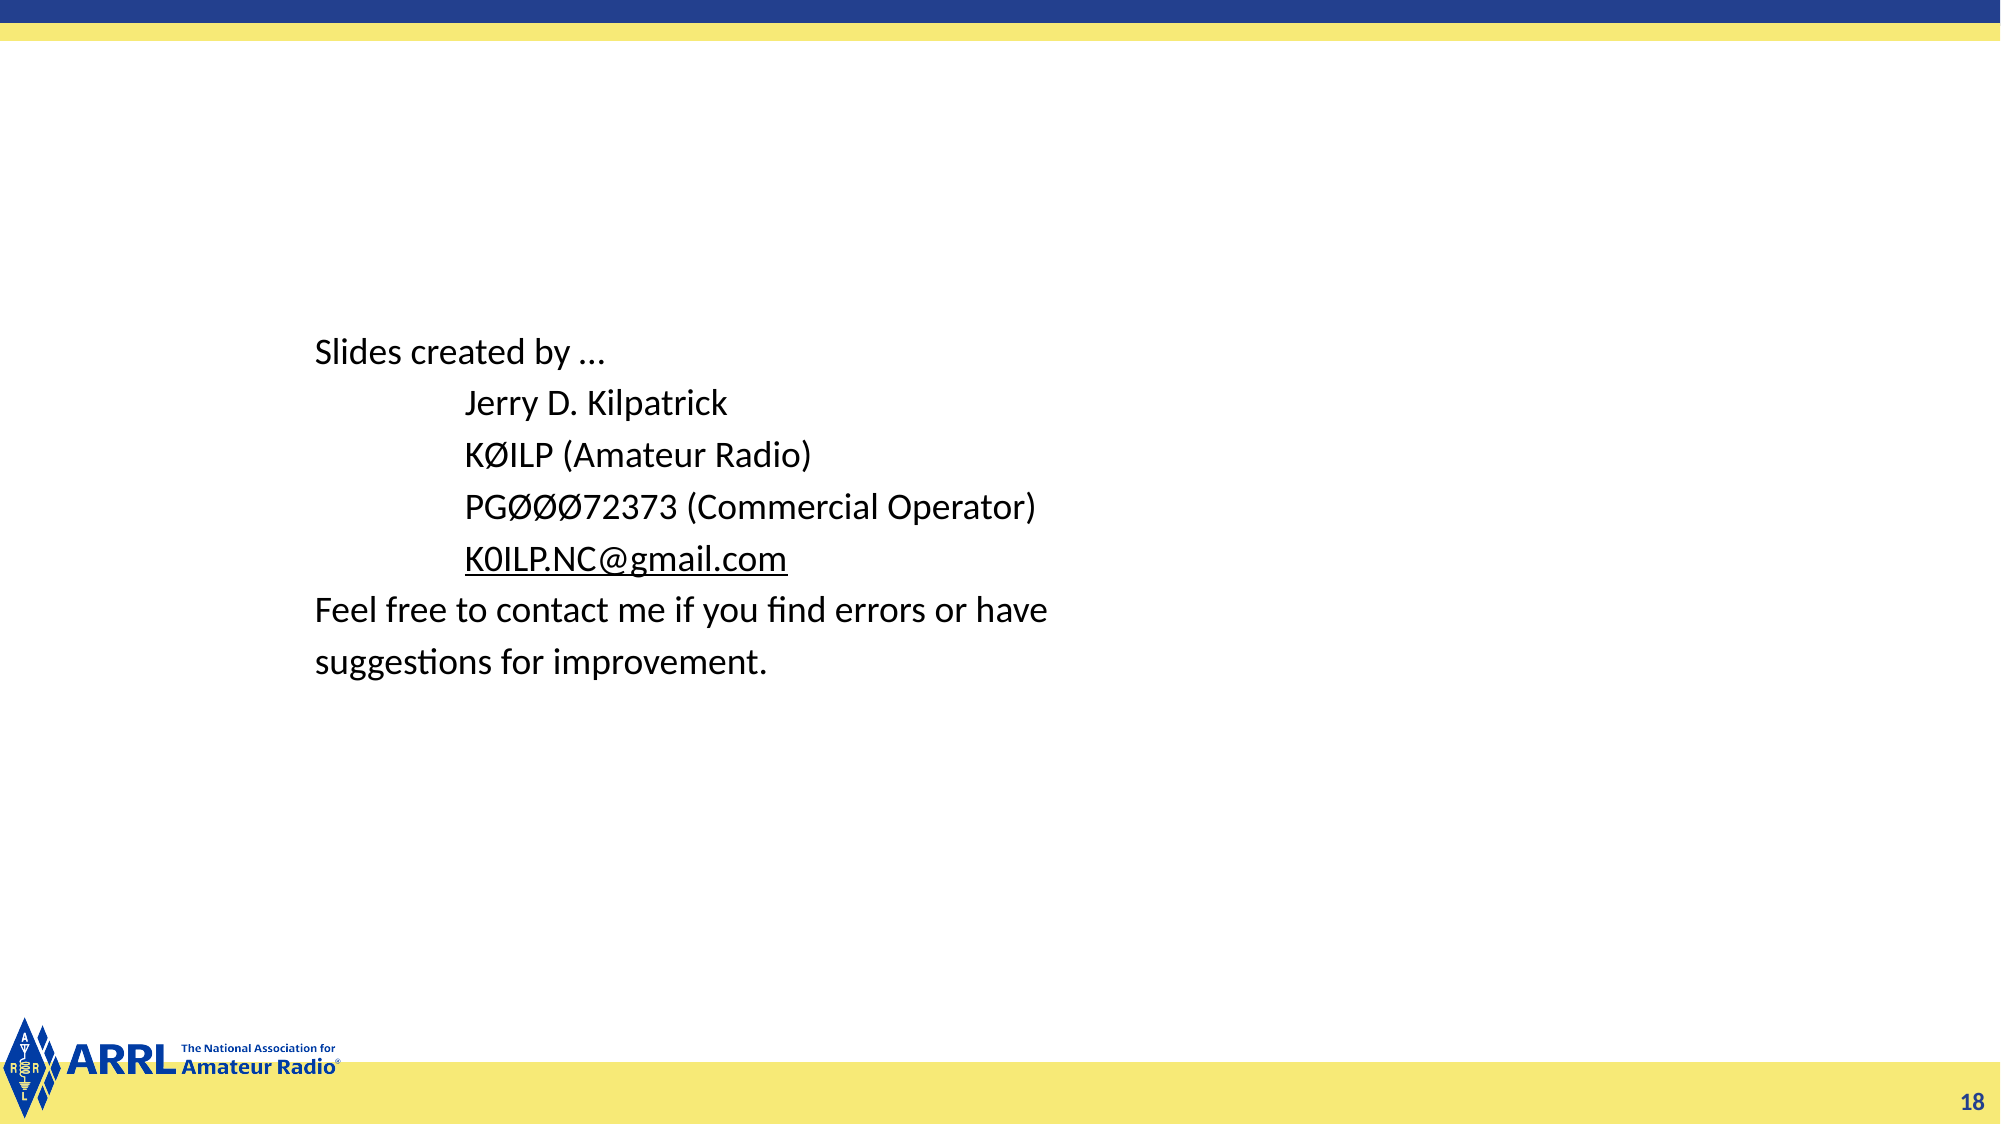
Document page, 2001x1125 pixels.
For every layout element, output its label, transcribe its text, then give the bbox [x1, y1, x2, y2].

picture [1, 1015, 342, 1121]
text_box Slides created by … Jerry D. Kilpatrick KØILP (Amateur Radio) PGØØØ72373 (Commercial Operator) K0ILP.NC@gmail.com Feel free to contact me if you find errors or have suggestions for improvement. [300, 312, 1150, 690]
